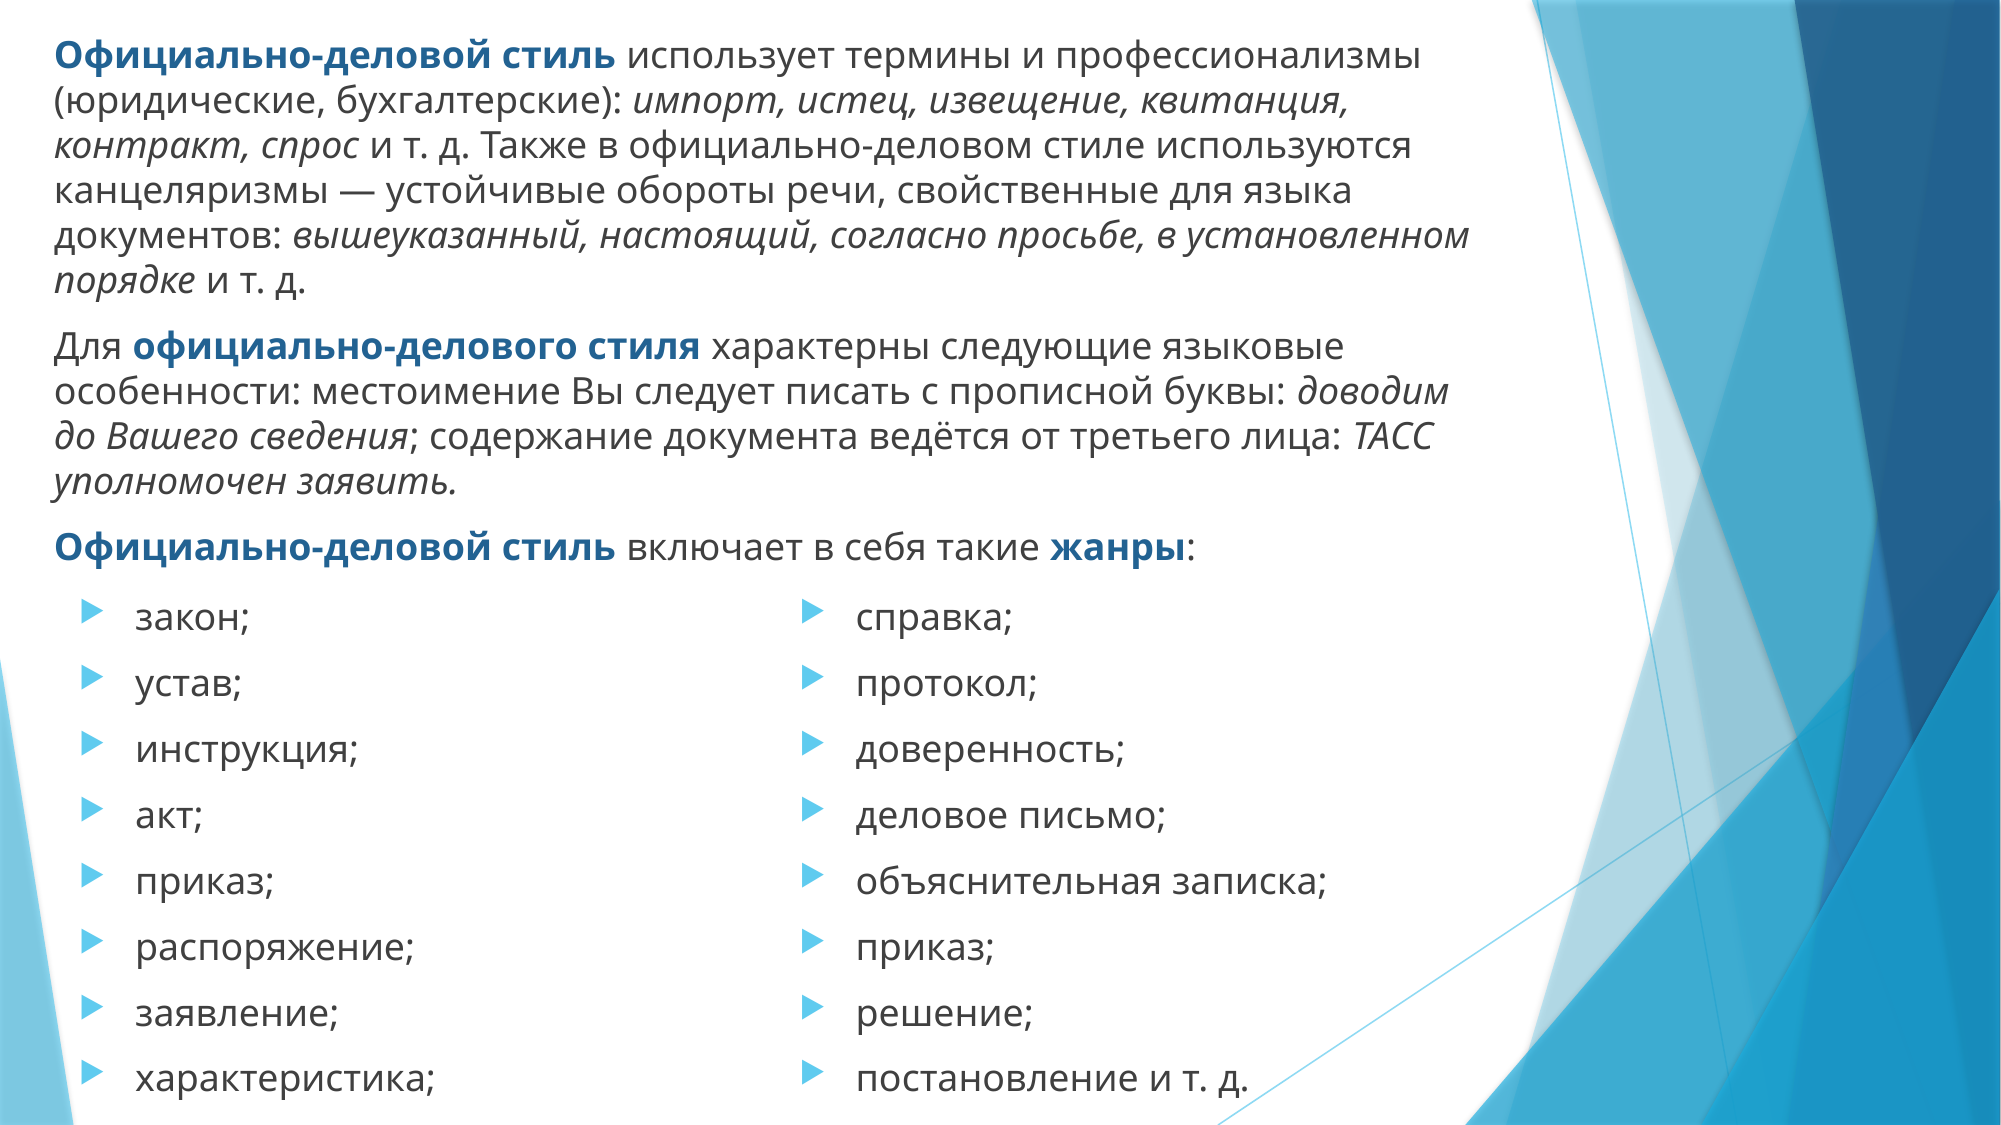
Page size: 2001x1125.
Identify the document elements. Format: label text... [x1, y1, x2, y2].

list Официально-деловой стиль использует термины и профессионализмы (юридические, бухгалтерские): импорт, истец, извещение, квитанция, контракт, спрос и т. д. Также в официально-деловом стиле используются канцеляризмы — устойчивые обороты речи, свойственные для языка документов: вышеуказанный, настоящий, согласно просьбе, в установленном порядке и т. д. Для официально-делового стиля характерны следующие языковые особенности: местоимение Вы следует писать с прописной буквы: доводим до Вашего сведения; содержание документа ведётся от третьего лица: ТАСС уполномочен заявить. Официально-деловой стиль включает в себя такие жанры: [39, 23, 1510, 587]
text_box закон; устав; инструкция; акт; приказ; распоряжение; заявление; характеристика; справка; протокол; доверенность; деловое письмо; объяснительная записка; приказ; решение; постановление и т. д. [63, 585, 1535, 1125]
